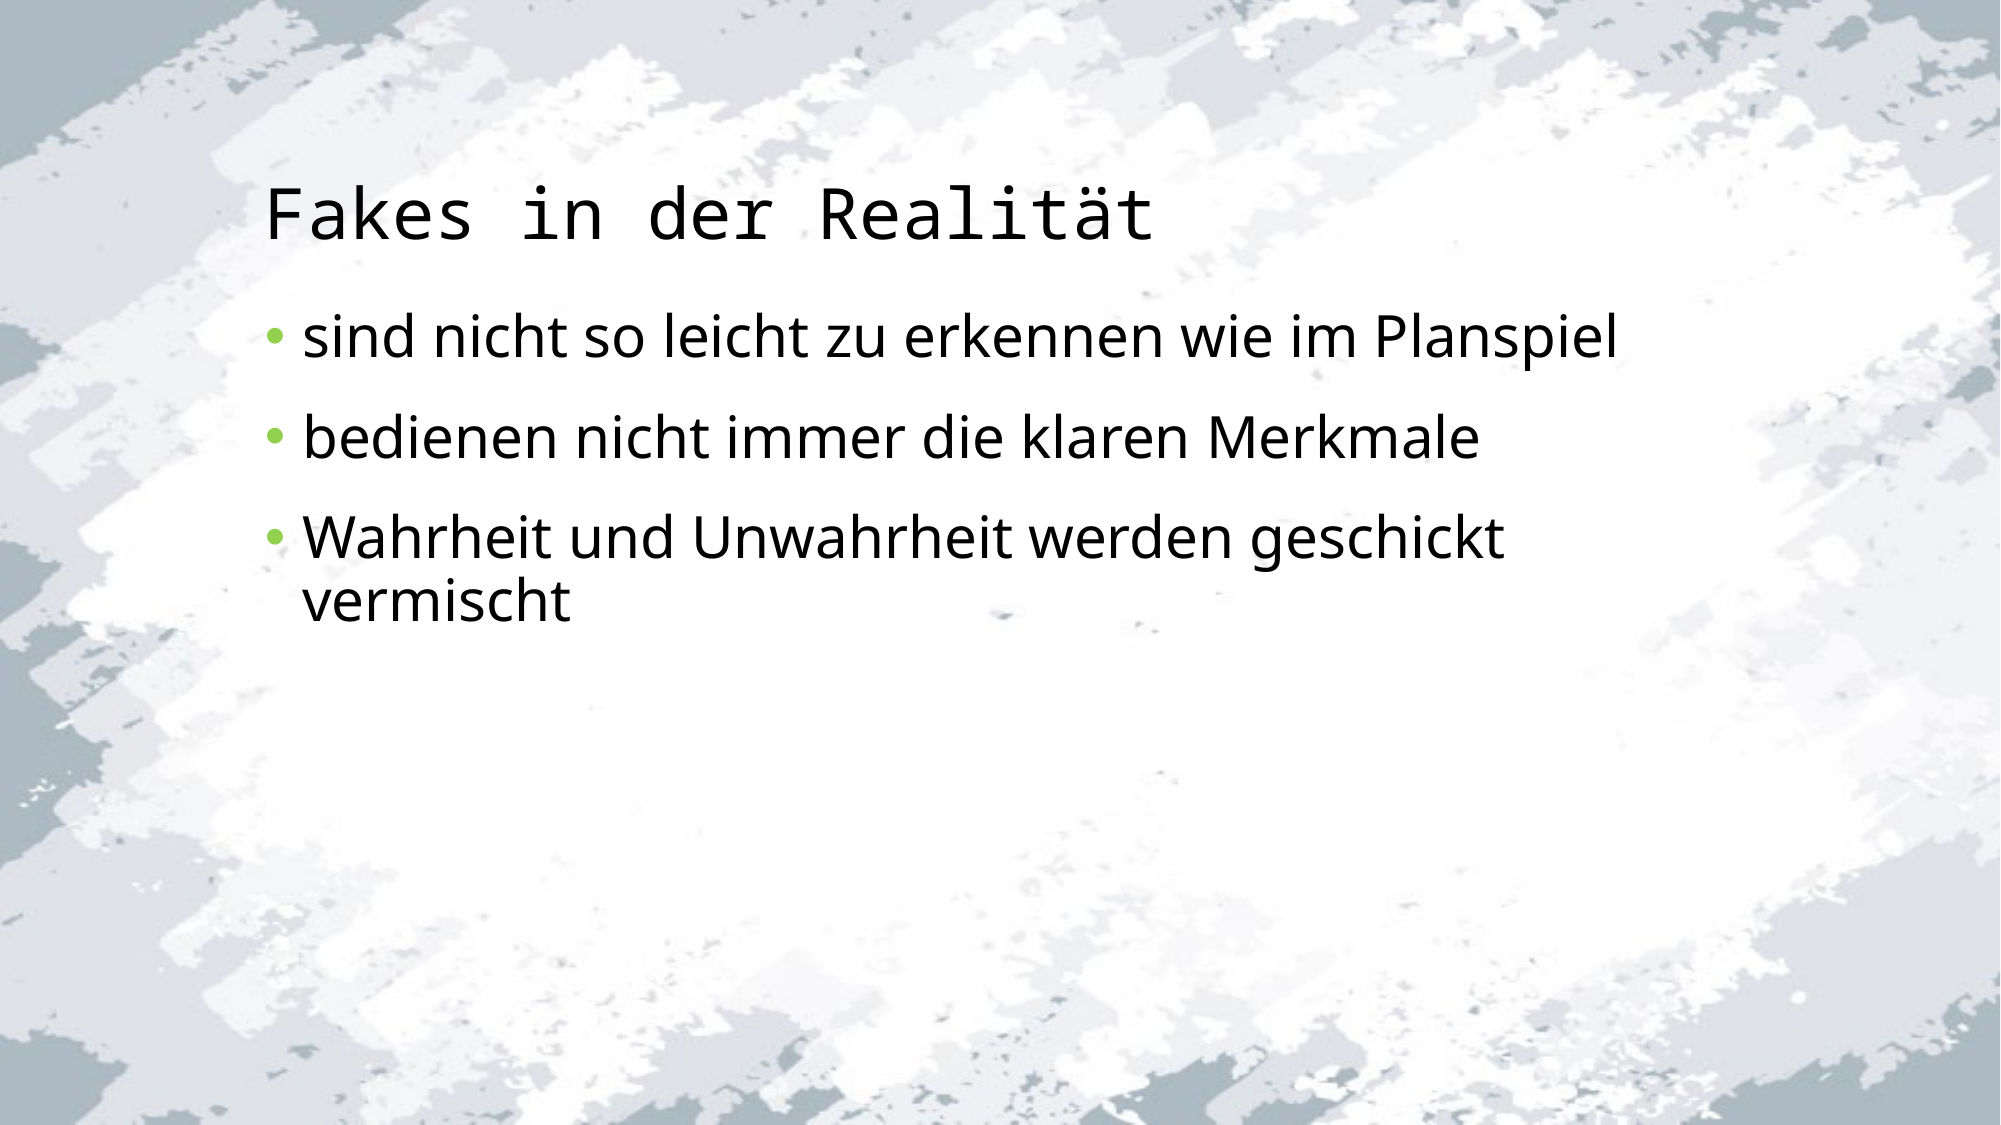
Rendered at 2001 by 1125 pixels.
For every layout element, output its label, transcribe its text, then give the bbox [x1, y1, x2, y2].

list sind nicht so leicht zu erkennen wie im Planspiel bedienen nicht immer die klaren Merkmale Wahrheit und Unwahrheit werden geschickt vermischt [249, 299, 1750, 1000]
picture [0, 0, 2001, 1125]
title Fakes in der Realität [249, 75, 1750, 263]
